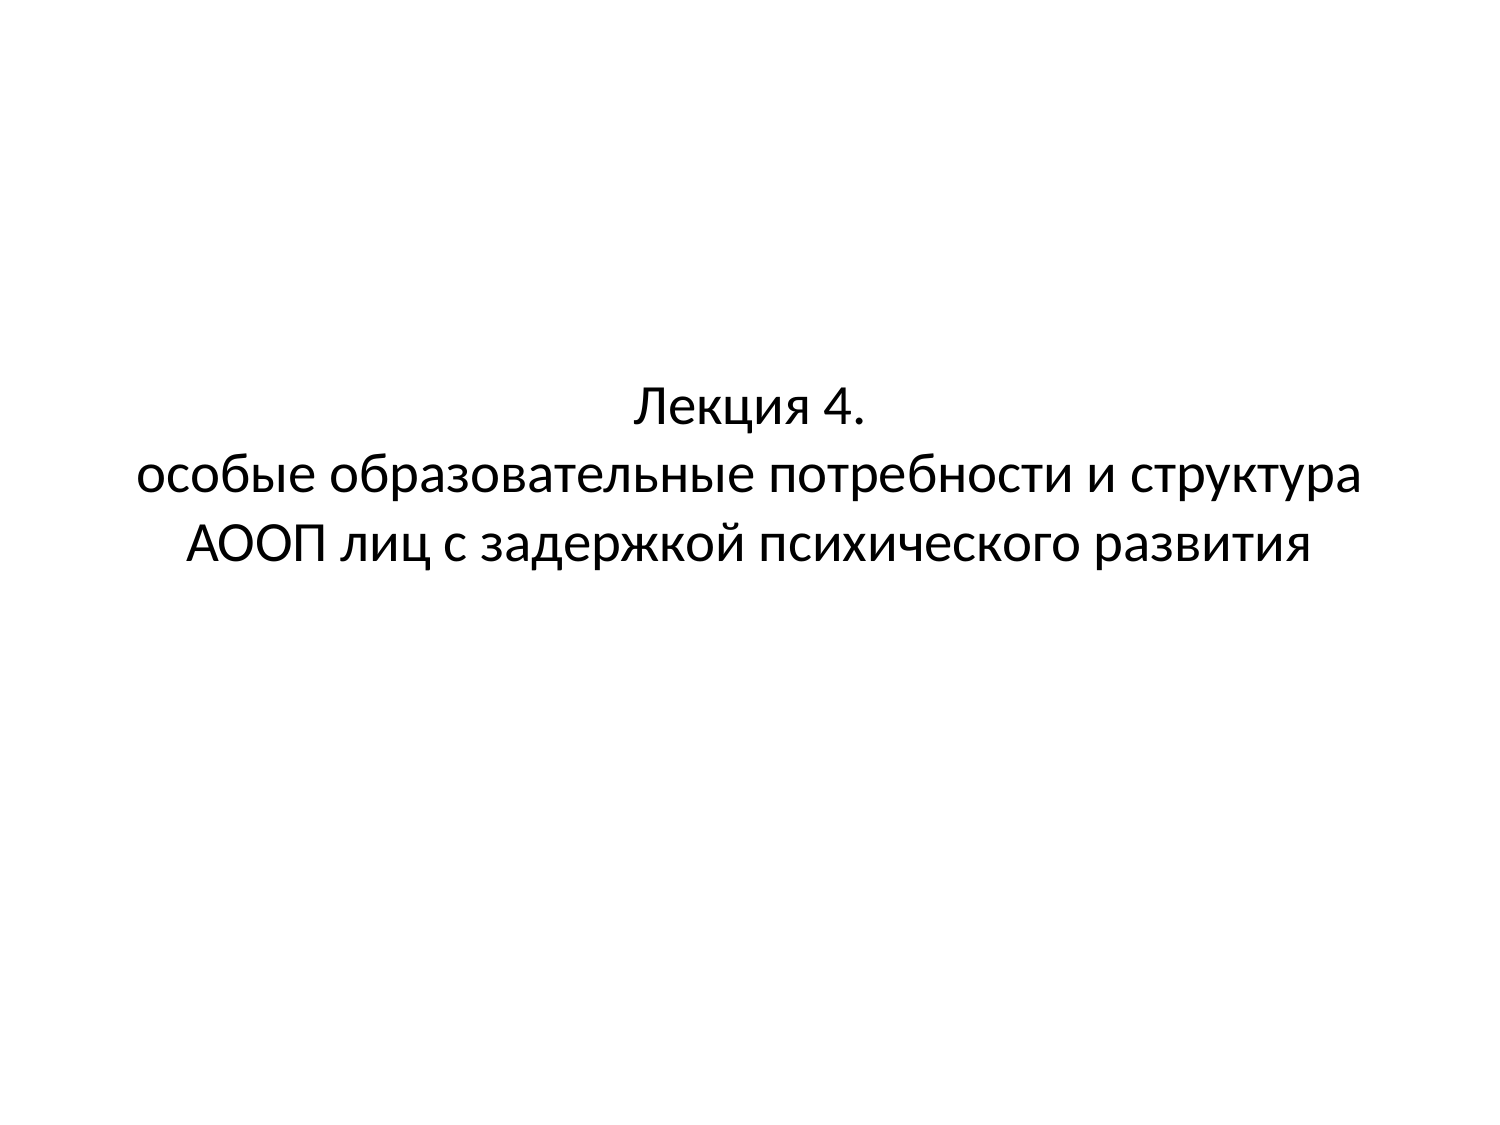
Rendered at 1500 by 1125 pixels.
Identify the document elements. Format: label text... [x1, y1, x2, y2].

title Лекция 4. особые образовательные потребности и структура АООП лиц с задержкой психического развития [112, 349, 1388, 591]
